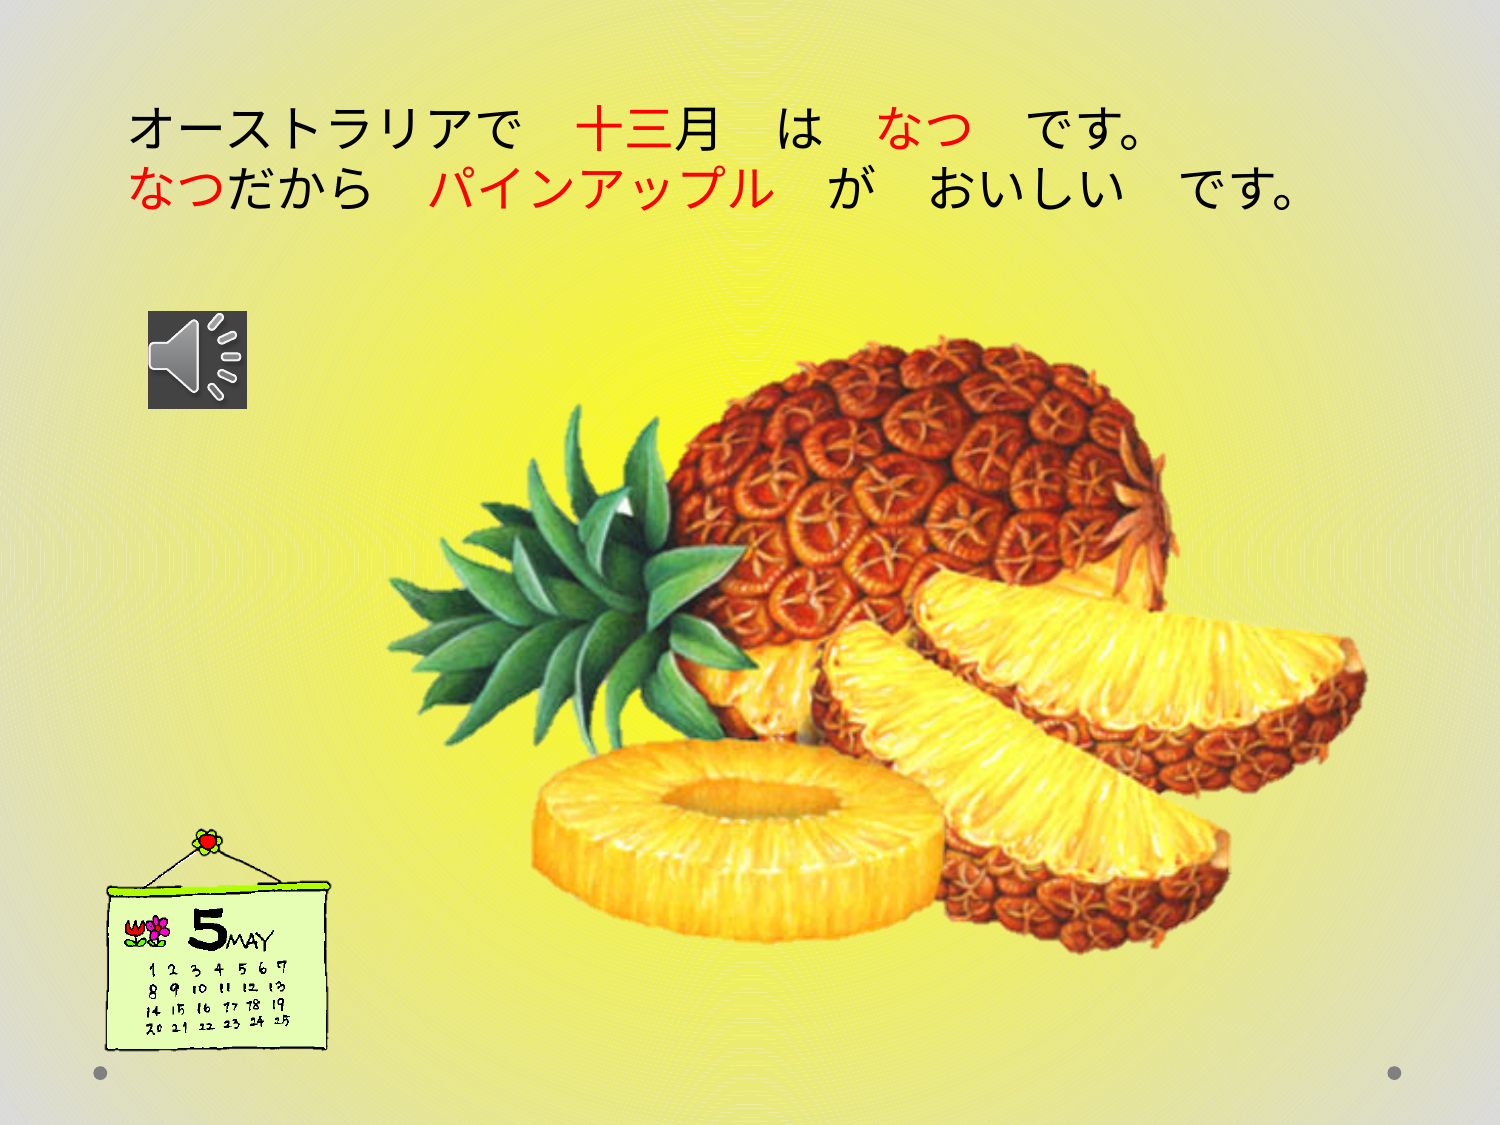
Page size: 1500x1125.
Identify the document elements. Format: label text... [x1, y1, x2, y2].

text_box オーストラリアで 十三月 は なつ です。 なつだから パインアップル が おいしい です。 [112, 89, 1388, 225]
picture [359, 313, 1380, 965]
picture [79, 810, 348, 1083]
picture [147, 309, 248, 410]
